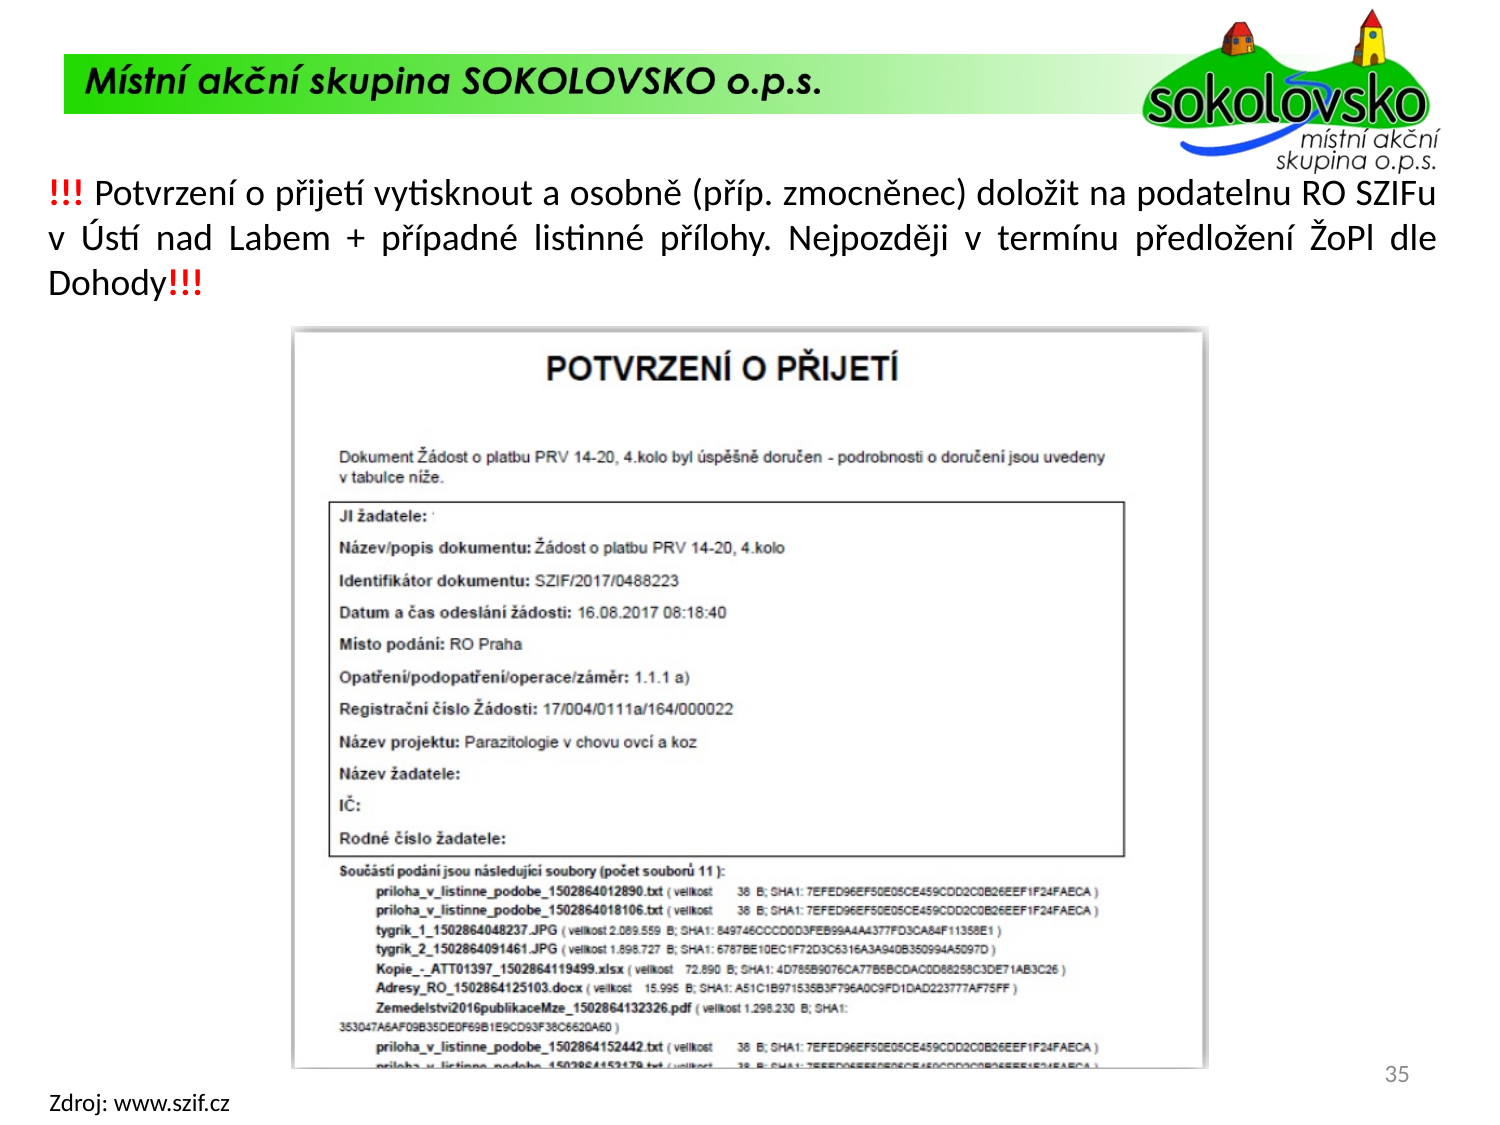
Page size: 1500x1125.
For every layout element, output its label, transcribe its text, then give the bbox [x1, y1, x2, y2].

slide_number 35 [1074, 1042, 1425, 1103]
picture [64, 0, 1455, 197]
text_box Zdroj: www.szif.cz [34, 1079, 246, 1125]
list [291, 325, 1209, 1069]
text_box !!! Potvrzení o přijetí vytisknout a osobně (příp. zmocněnec) doložit na podatelnu RO SZIFu v Ústí nad Labem + případné listinné přílohy. Nejpozději v termínu předložení ŽoPl dle Dohody!!! [33, 160, 1454, 311]
